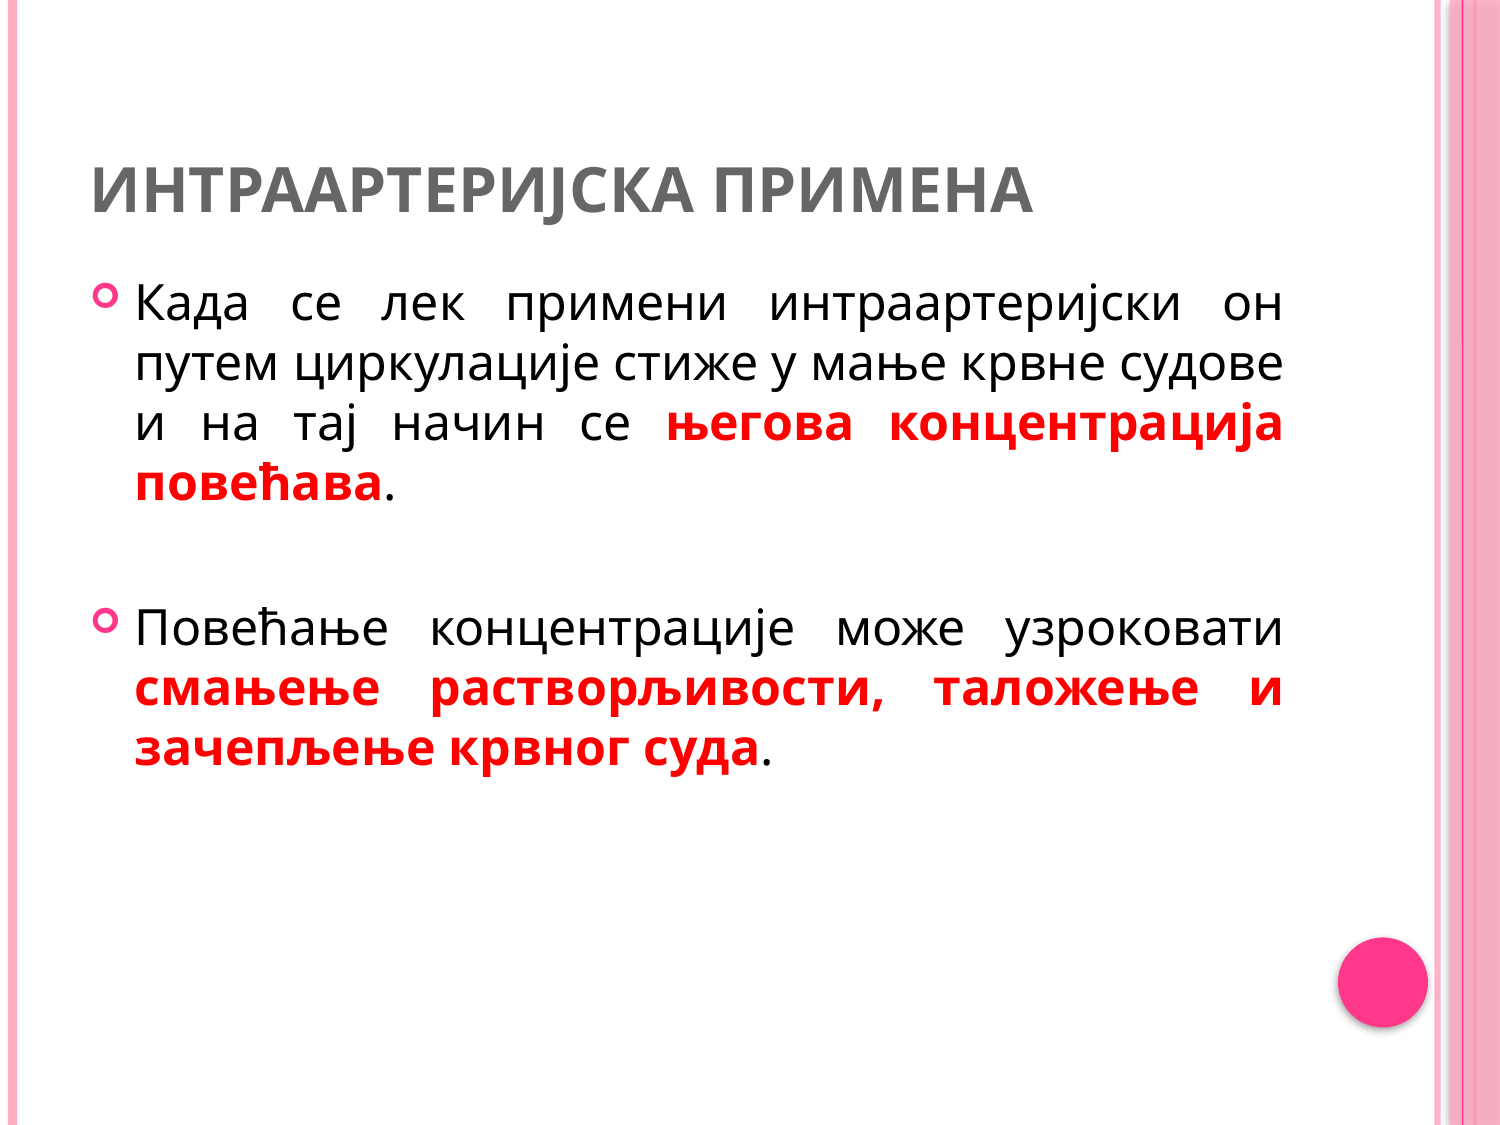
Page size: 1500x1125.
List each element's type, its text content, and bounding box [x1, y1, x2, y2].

title Интраартеријска примена [75, 45, 1300, 233]
list Када се лек примени интраартеријски он путем циркулације стиже у мање крвне судове и на тај начин се његова концентрација повећава. Повећање концентрације може узроковати смањење растворљивости, таложење и зачепљење крвног суда. [75, 262, 1300, 1062]
